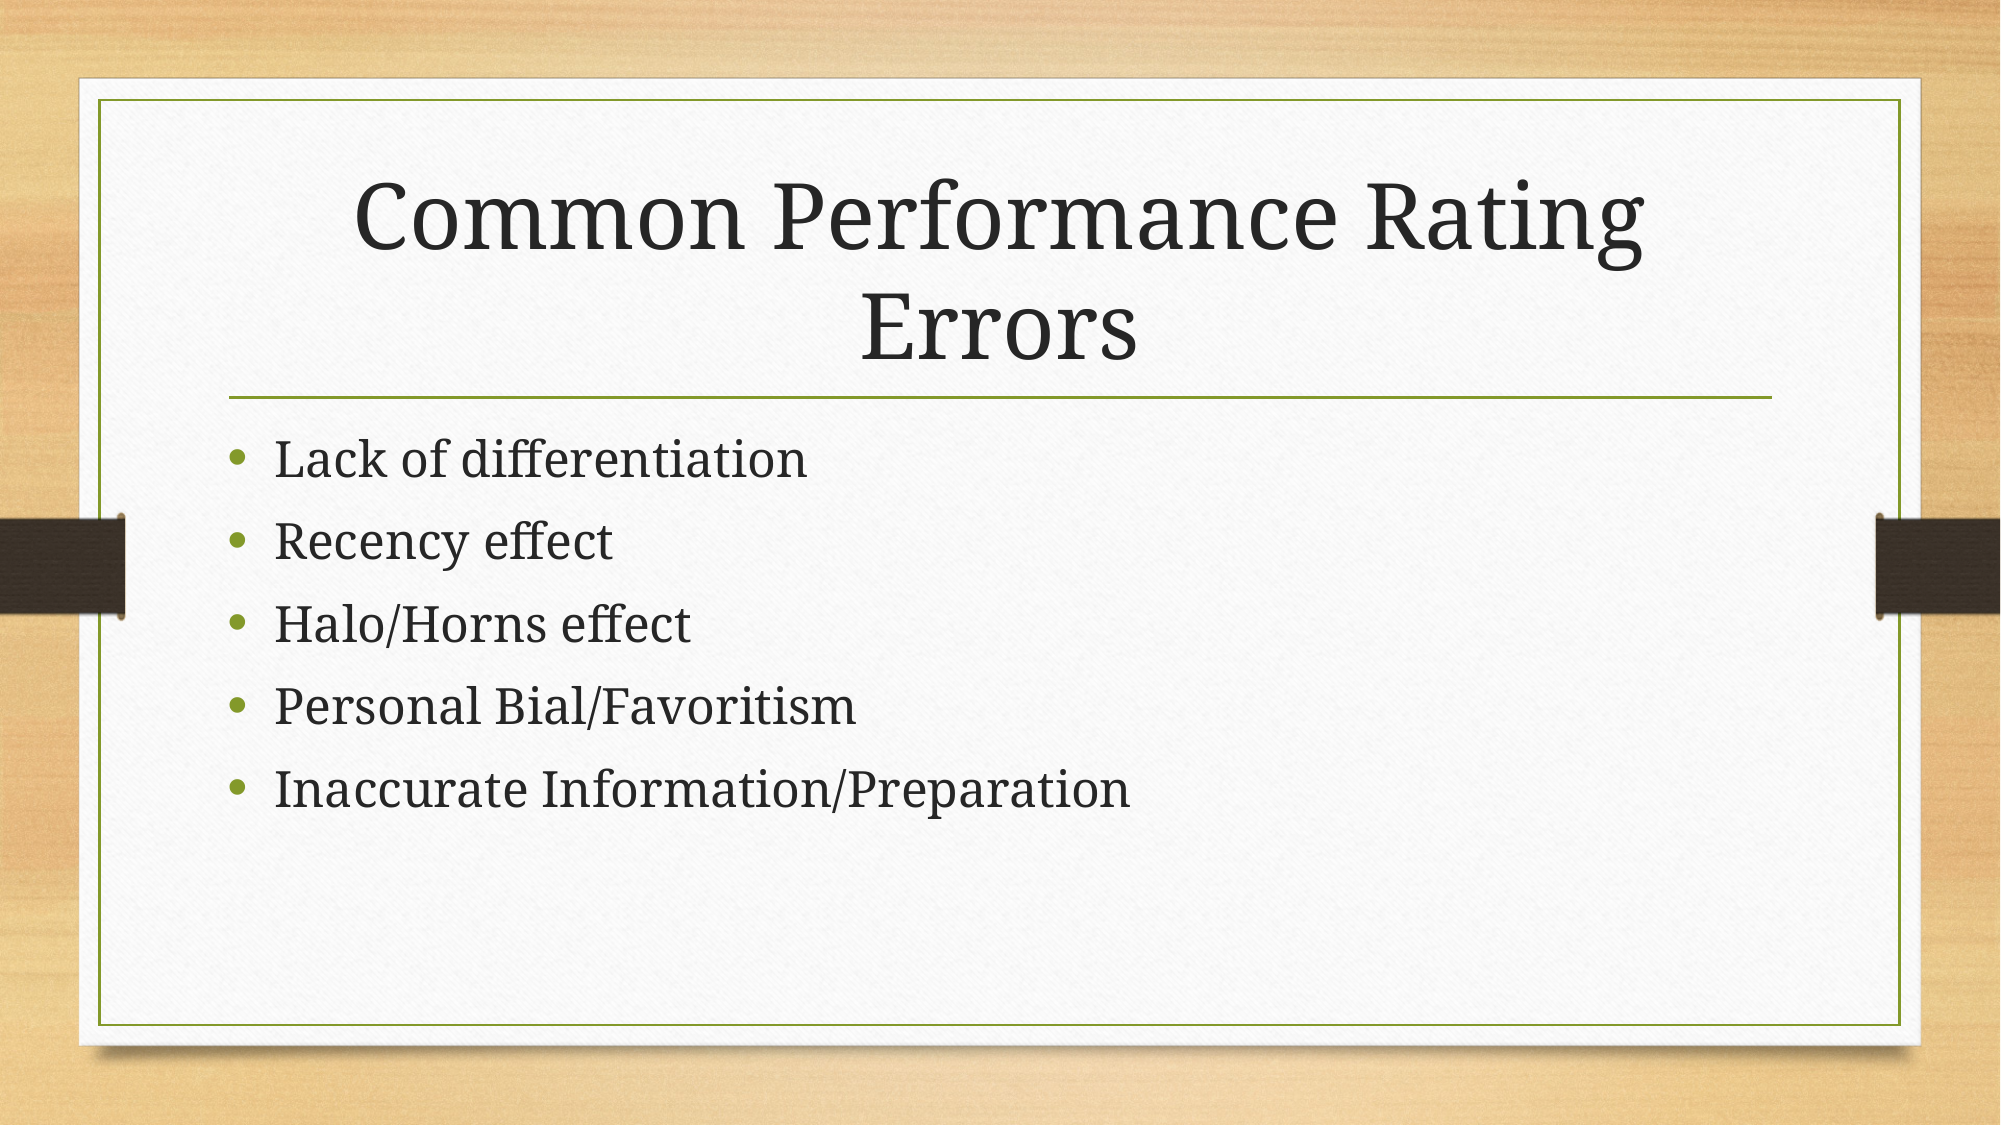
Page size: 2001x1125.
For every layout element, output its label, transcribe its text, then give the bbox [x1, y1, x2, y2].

title Common Performance Rating Errors [212, 161, 1788, 375]
list Lack of differentiation Recency effect Halo/Horns effect Personal Bial/Favoritism Inaccurate Information/Preparation [212, 419, 1788, 964]
picture [0, 0, 2001, 1125]
